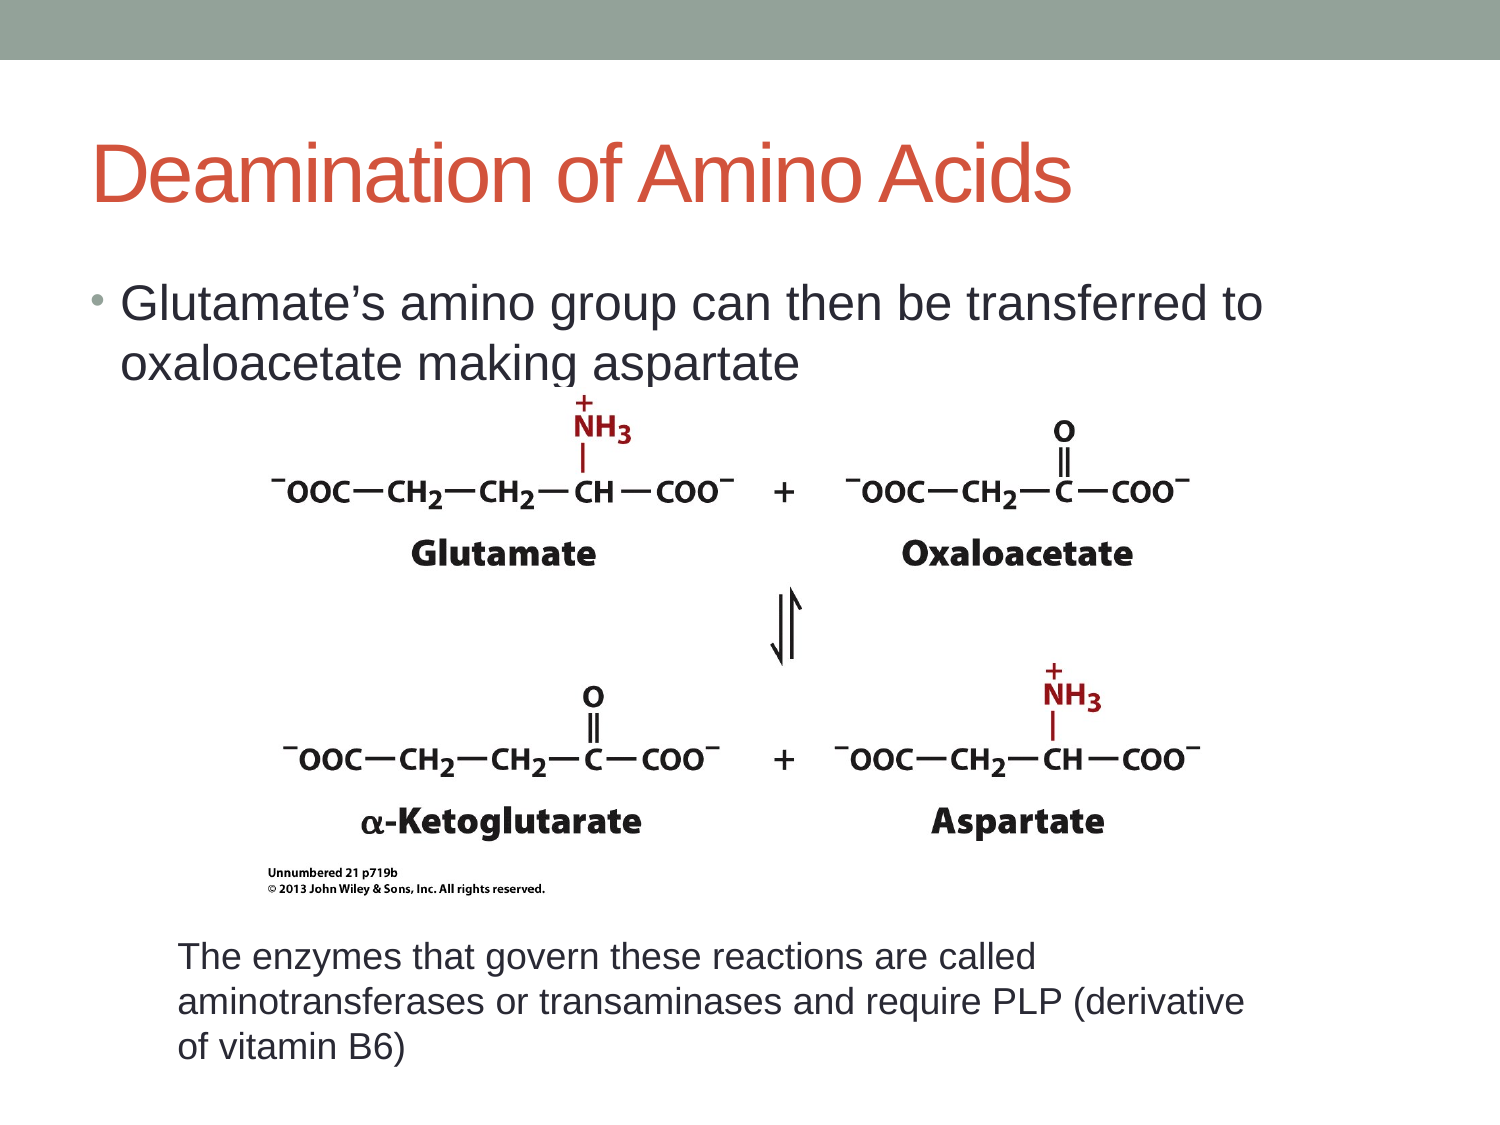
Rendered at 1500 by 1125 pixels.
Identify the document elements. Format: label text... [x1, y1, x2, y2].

picture [262, 387, 1207, 899]
text_box The enzymes that govern these reactions are called aminotransferases or transaminases and require PLP (derivative of vitamin B6) [162, 924, 1275, 1075]
title Deamination of Amino Acids [75, 87, 1425, 250]
list Glutamate’s amino group can then be transferred to oxaloacetate making aspartate [75, 262, 1425, 1063]
